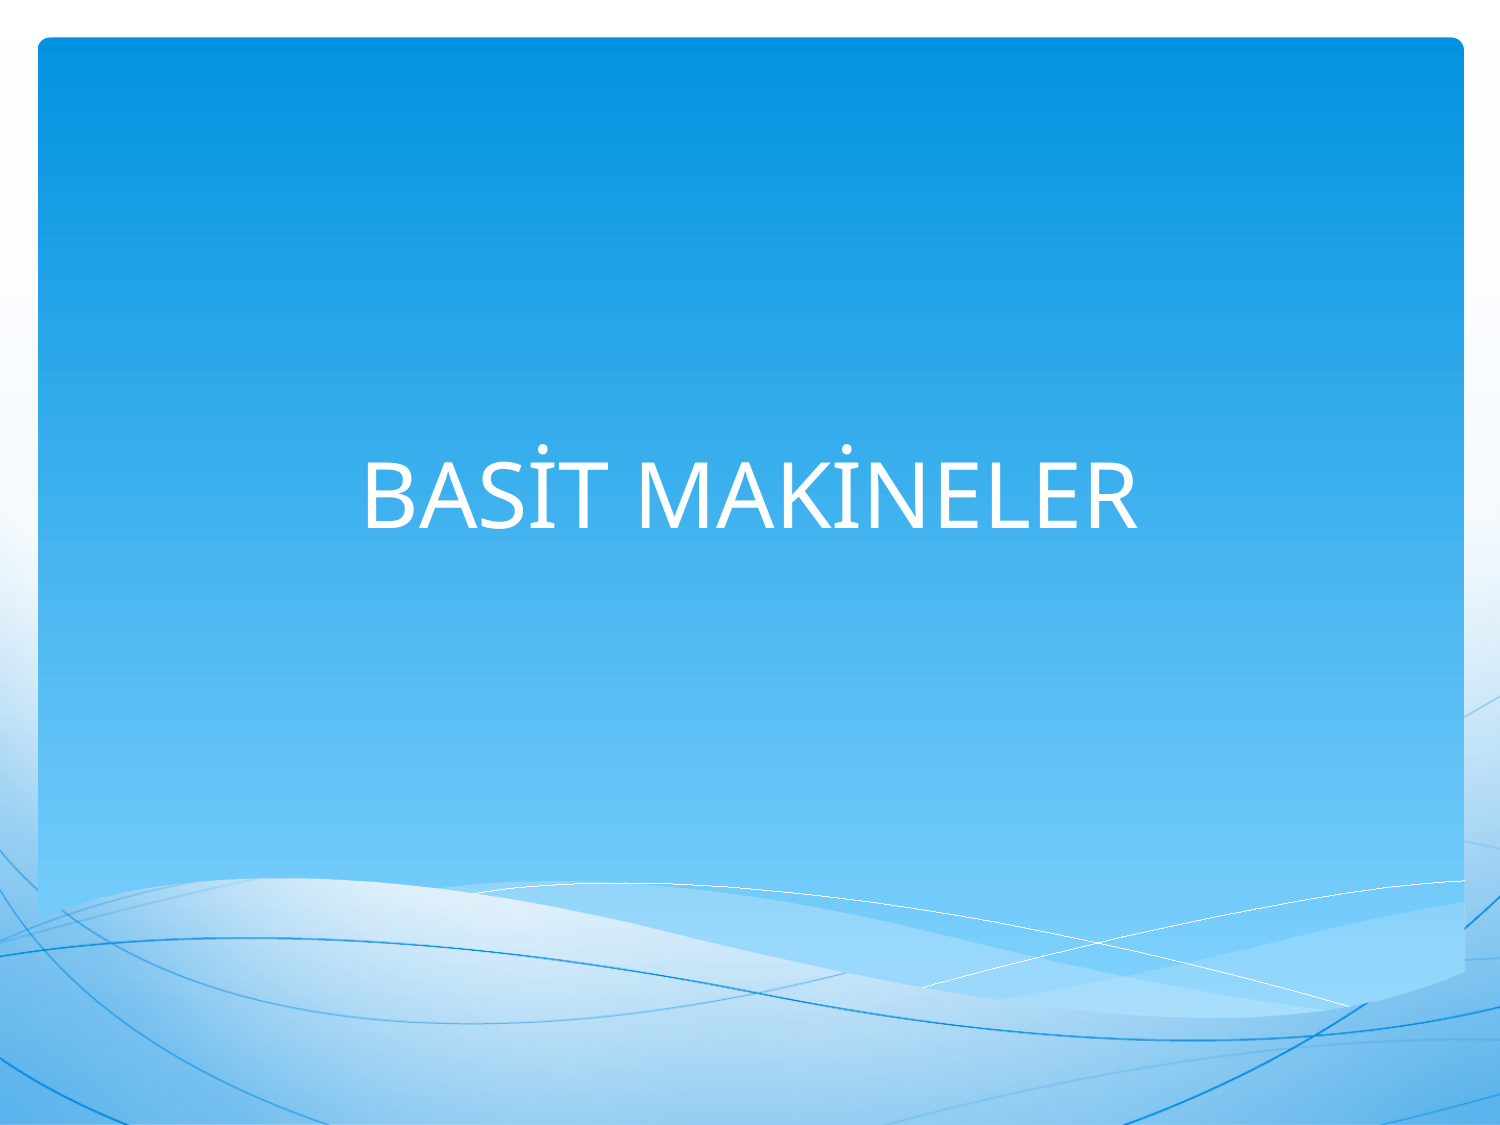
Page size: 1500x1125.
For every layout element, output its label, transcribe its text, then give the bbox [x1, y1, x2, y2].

title BASİT MAKİNELER [112, 262, 1388, 555]
